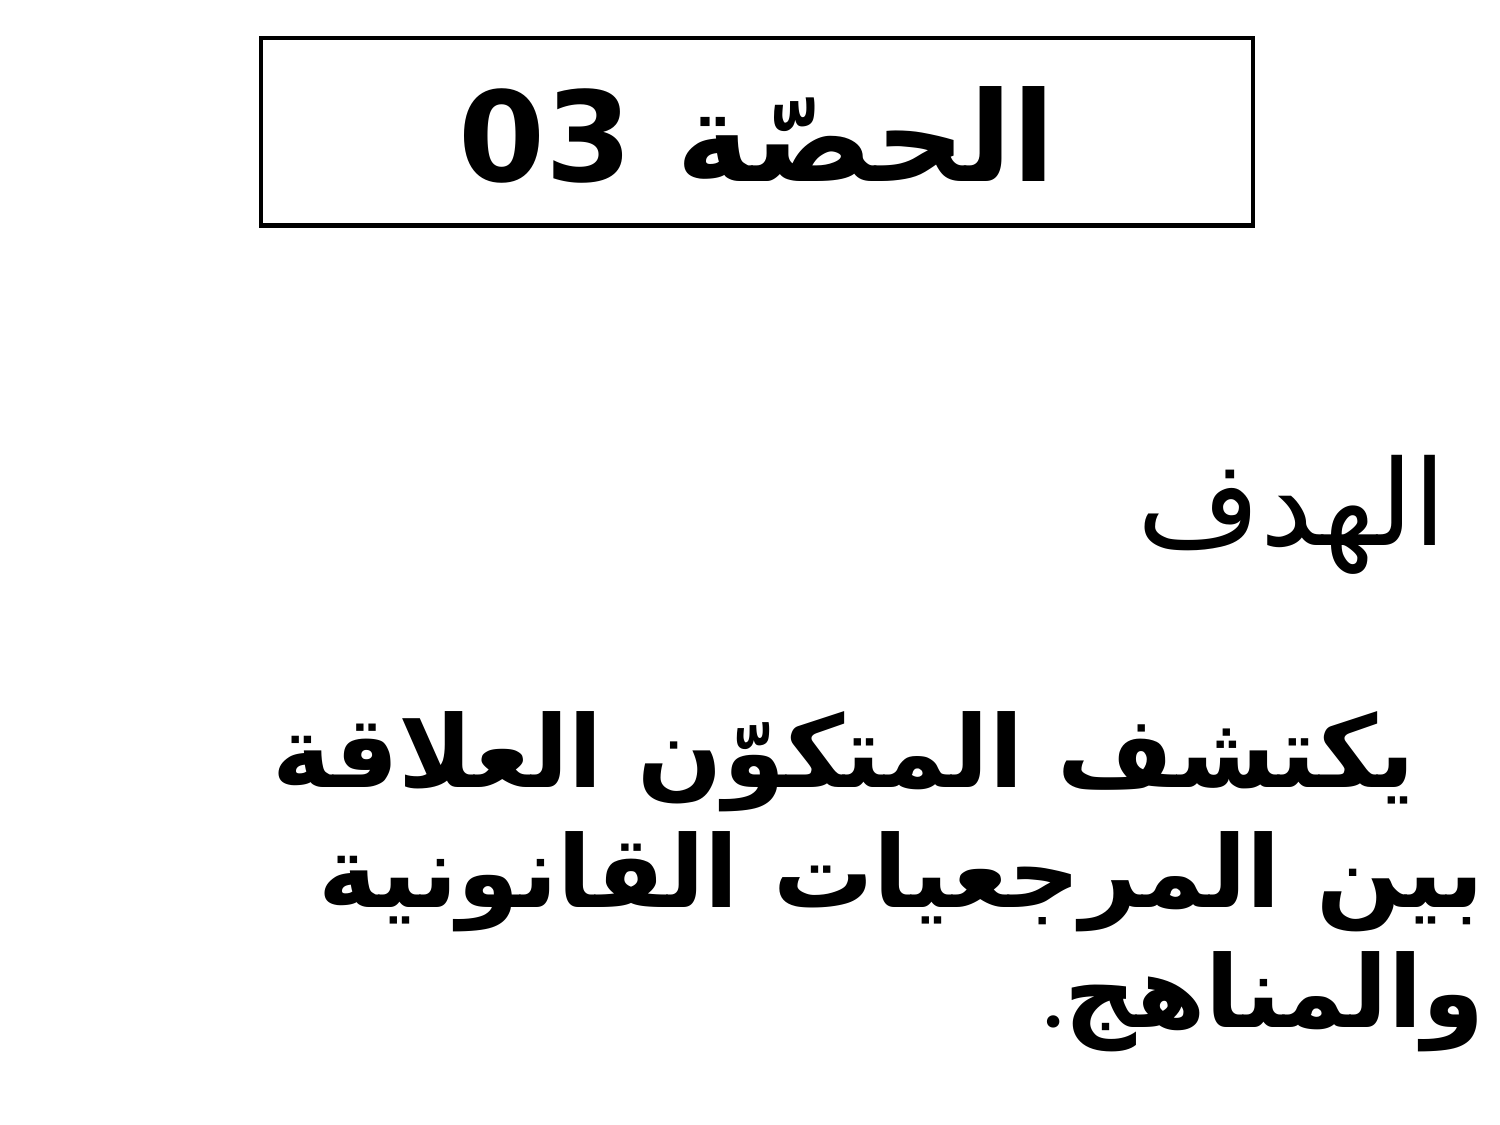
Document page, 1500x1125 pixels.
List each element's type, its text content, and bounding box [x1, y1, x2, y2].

title الحصّة 03 [259, 36, 1255, 228]
text_box الهدف [1123, 417, 1455, 577]
text_box يكتشف المتكوّن العلاقة بين المرجعيات القانونية والمناهج. [108, 680, 1500, 1055]
